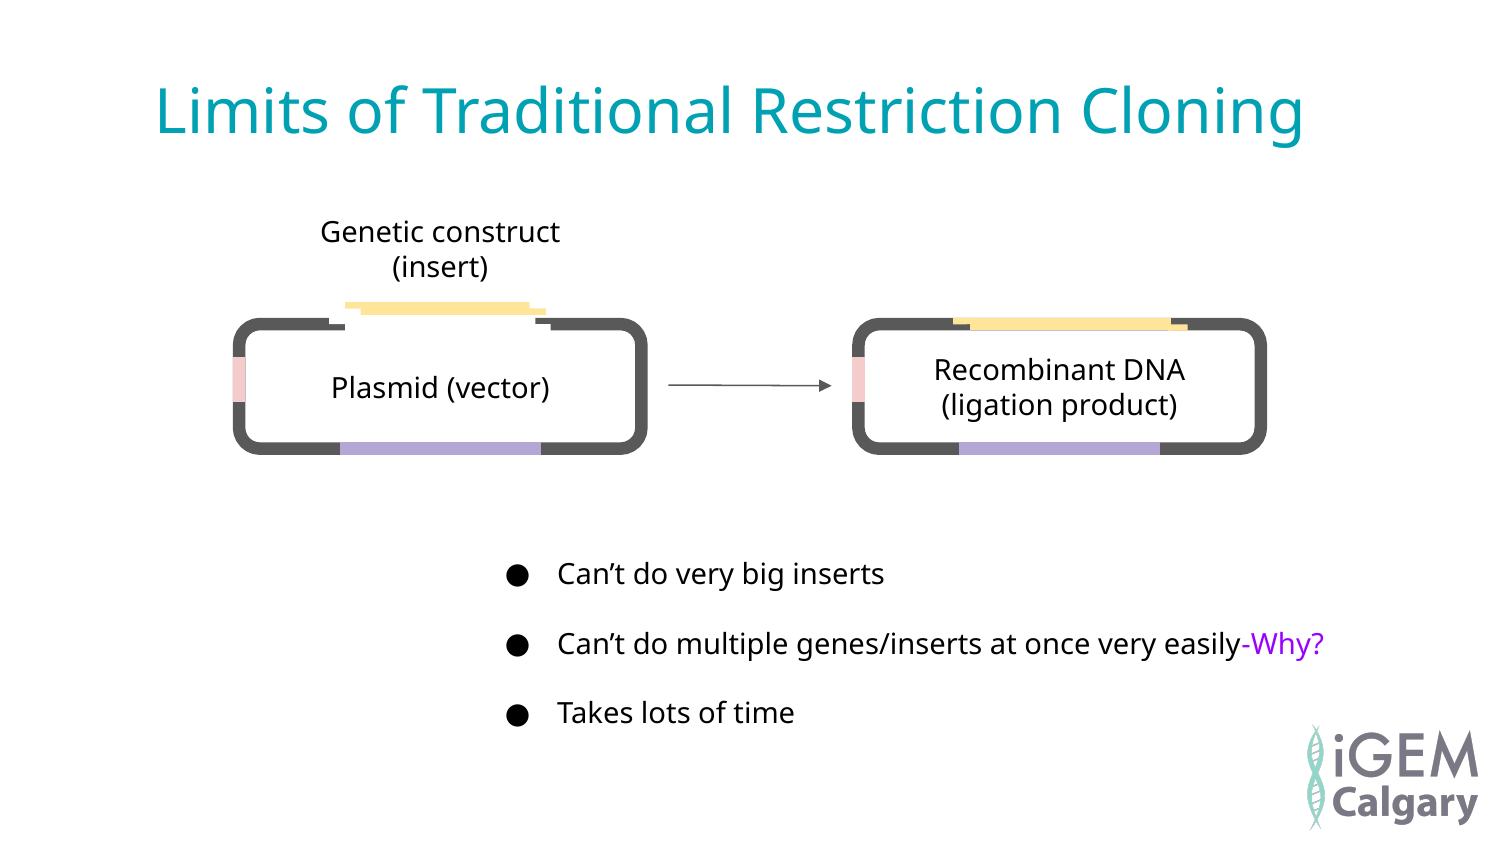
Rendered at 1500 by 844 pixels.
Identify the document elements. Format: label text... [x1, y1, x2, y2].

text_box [238, 297, 642, 449]
text_box Genetic construct (insert) [295, 198, 585, 250]
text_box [858, 320, 1261, 449]
text_box Can’t do very big inserts Can’t do multiple genes/inserts at once very easily-Why? Takes lots of time [467, 505, 1500, 833]
text_box Limits of Traditional Restriction Cloning [40, 56, 1438, 151]
